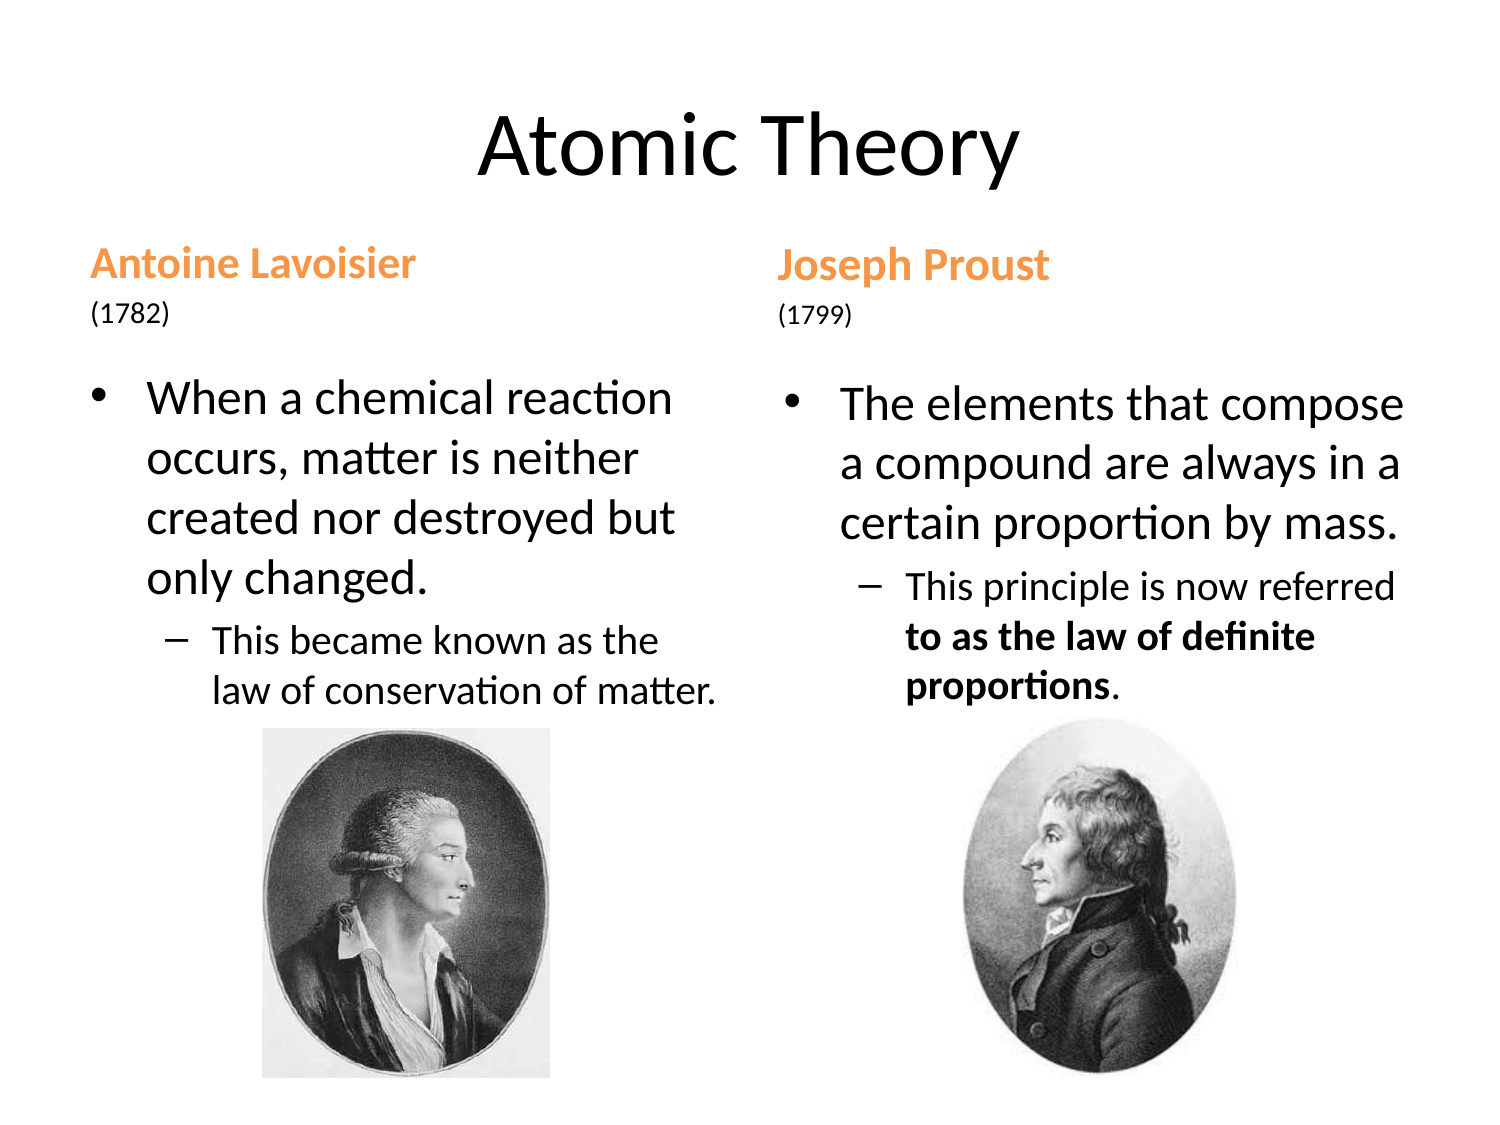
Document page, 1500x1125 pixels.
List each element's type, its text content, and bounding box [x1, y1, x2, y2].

list When a chemical reaction occurs, matter is neither created nor destroyed but only changed. This became known as the law of conservation of matter. [75, 356, 738, 1005]
picture [962, 716, 1238, 1077]
title Atomic Theory [75, 45, 1425, 233]
list Antoine Lavoisier (1782) [75, 224, 738, 338]
picture [262, 727, 551, 1078]
list Joseph Proust (1799) [762, 224, 1426, 338]
list The elements that compose a compound are always in a certain proportion by mass. This principle is now referred to as the law of definite proportions. [768, 362, 1432, 1011]
